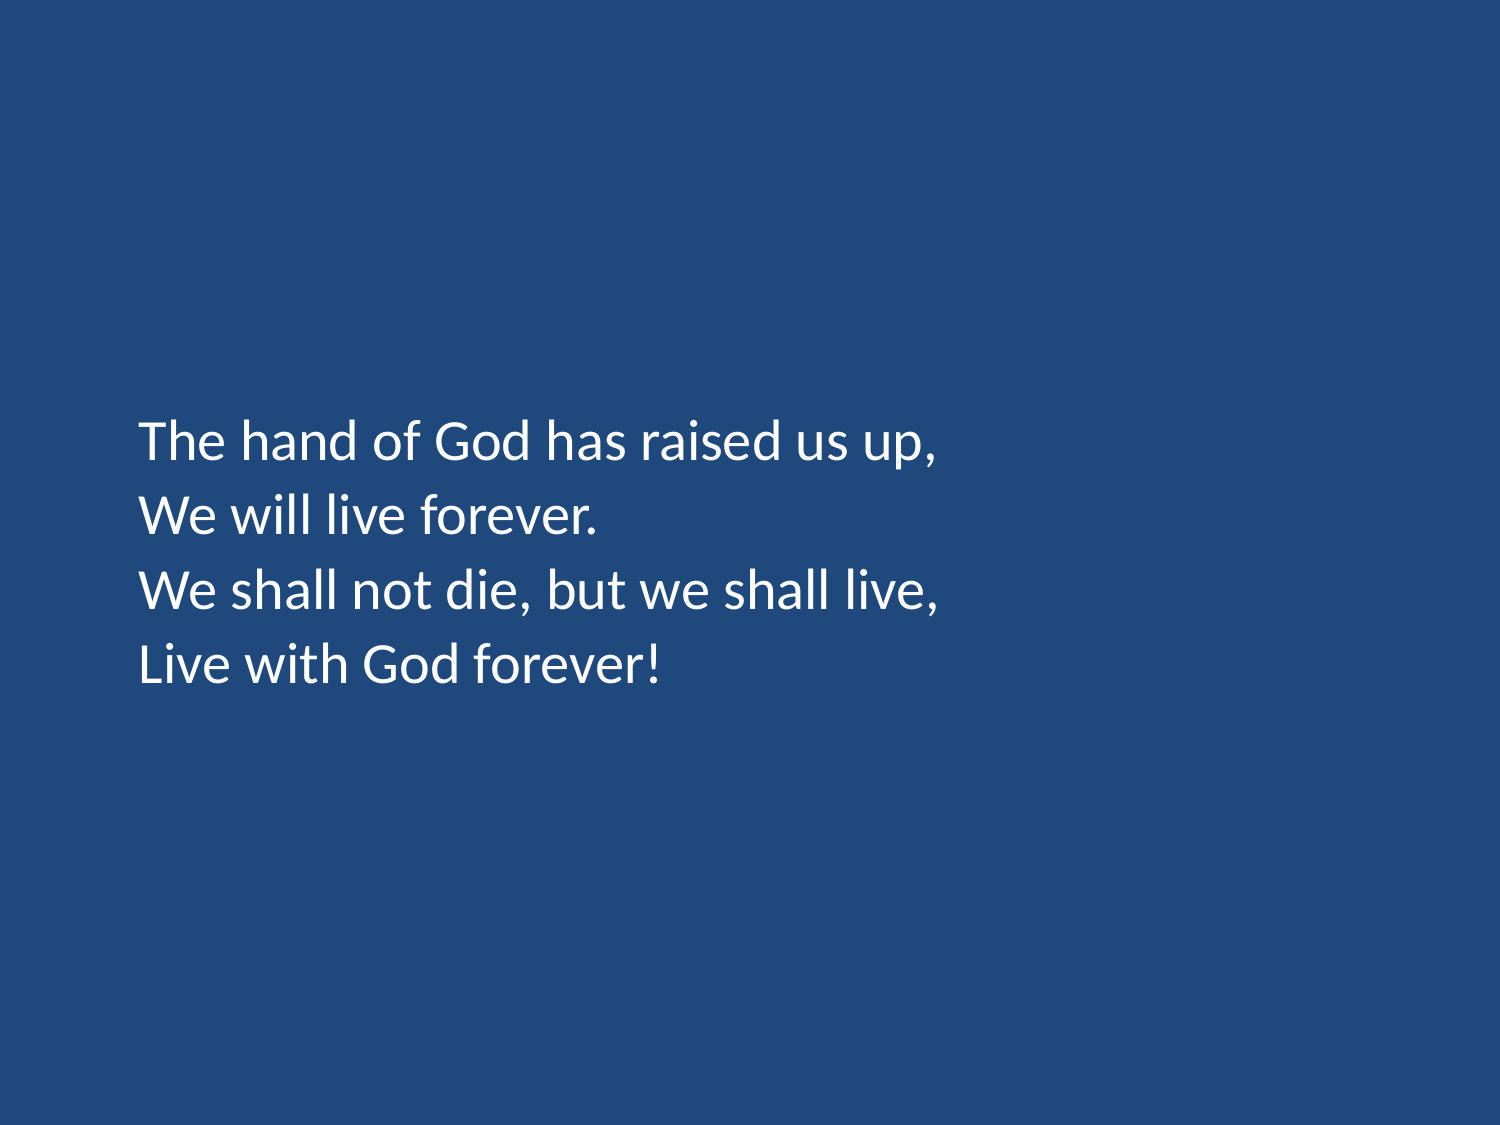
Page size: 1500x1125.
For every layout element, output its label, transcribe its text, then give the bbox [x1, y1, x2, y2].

list The hand of God has raised us up, We will live forever. We shall not die, but we shall live, Live with God forever! [123, 402, 1450, 723]
